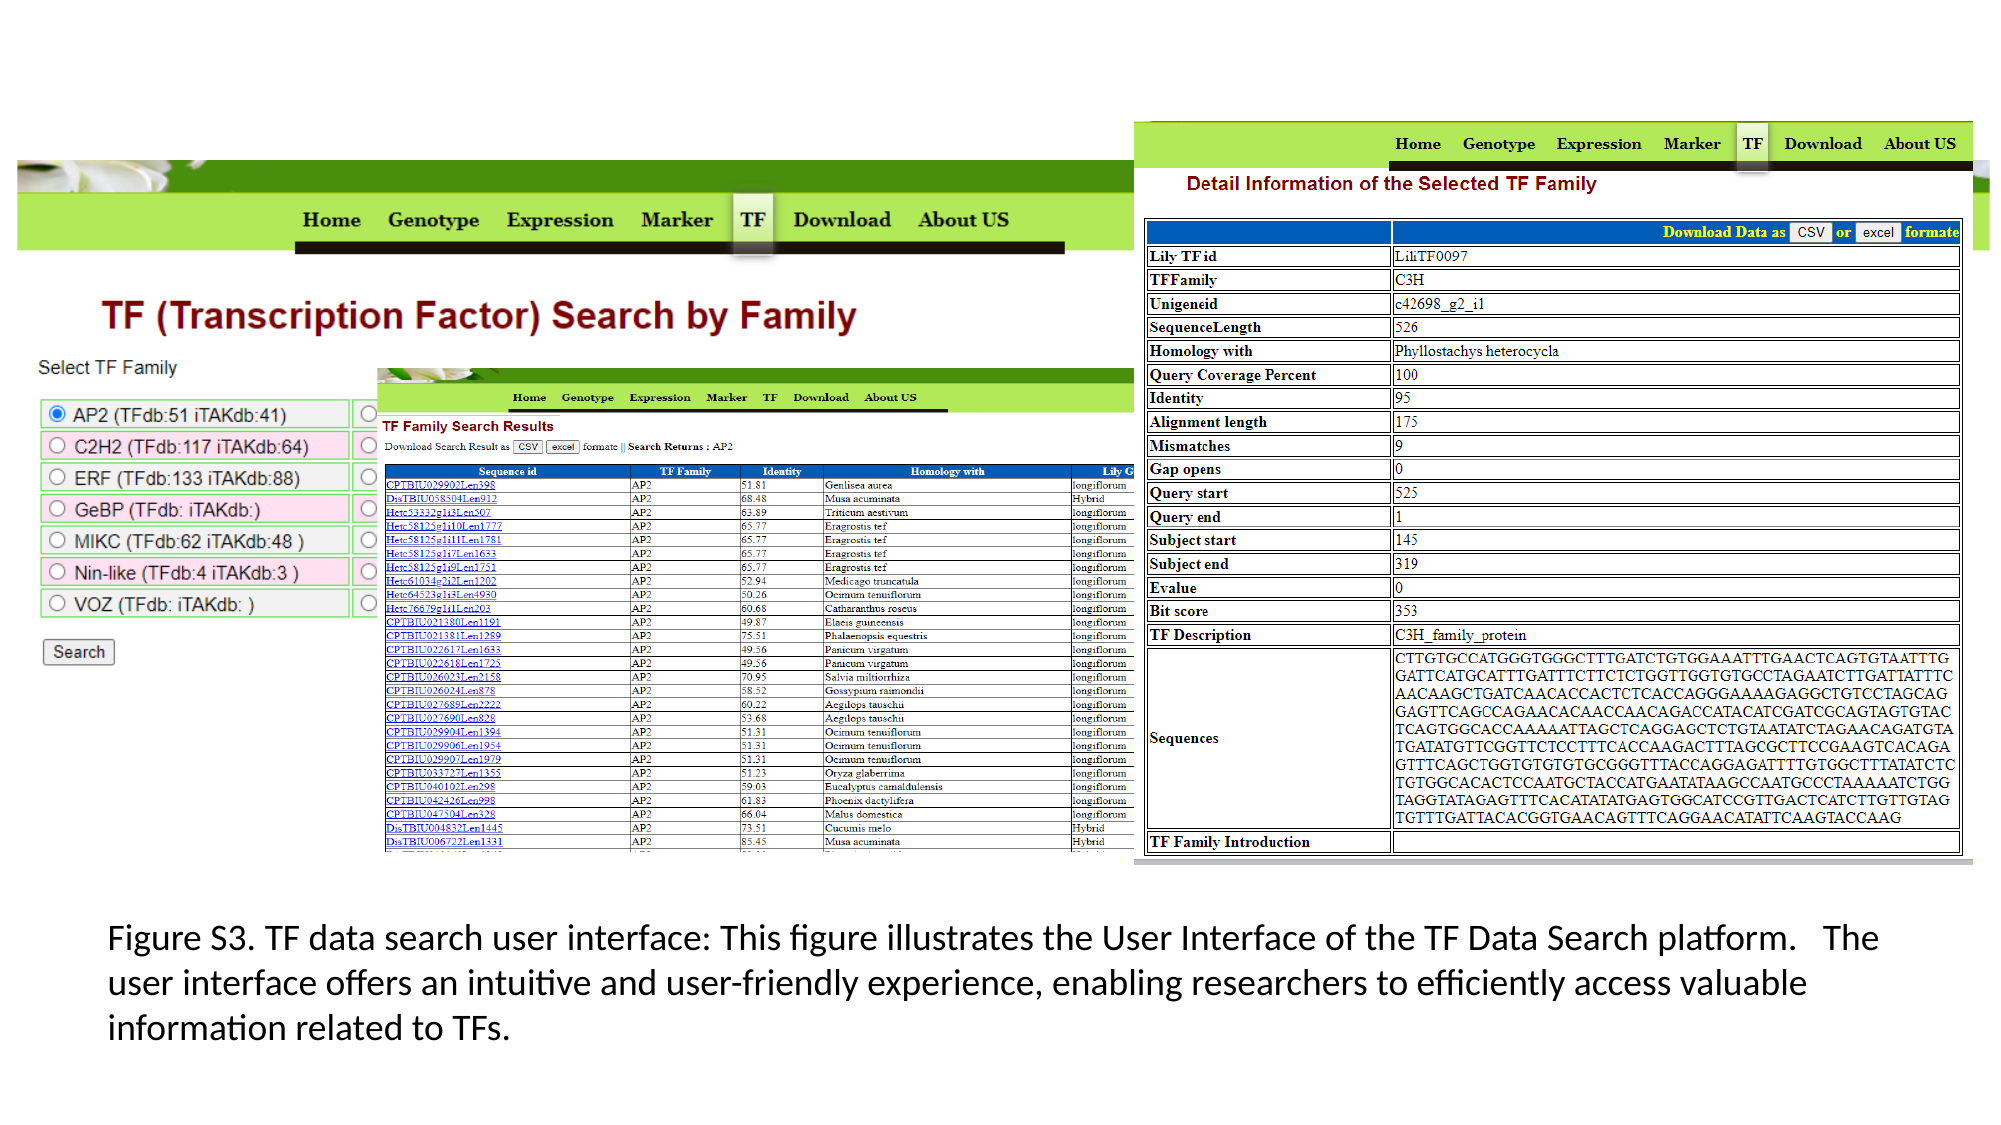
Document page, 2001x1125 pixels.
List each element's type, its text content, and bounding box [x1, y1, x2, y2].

text_box Figure S3. TF data search user interface: This figure illustrates the User Interface of the TF Data Search platform. The user interface offers an intuitive and user-friendly experience, enabling researchers to efficiently access valuable information related to TFs. [92, 905, 1941, 1100]
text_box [17, 121, 1990, 865]
